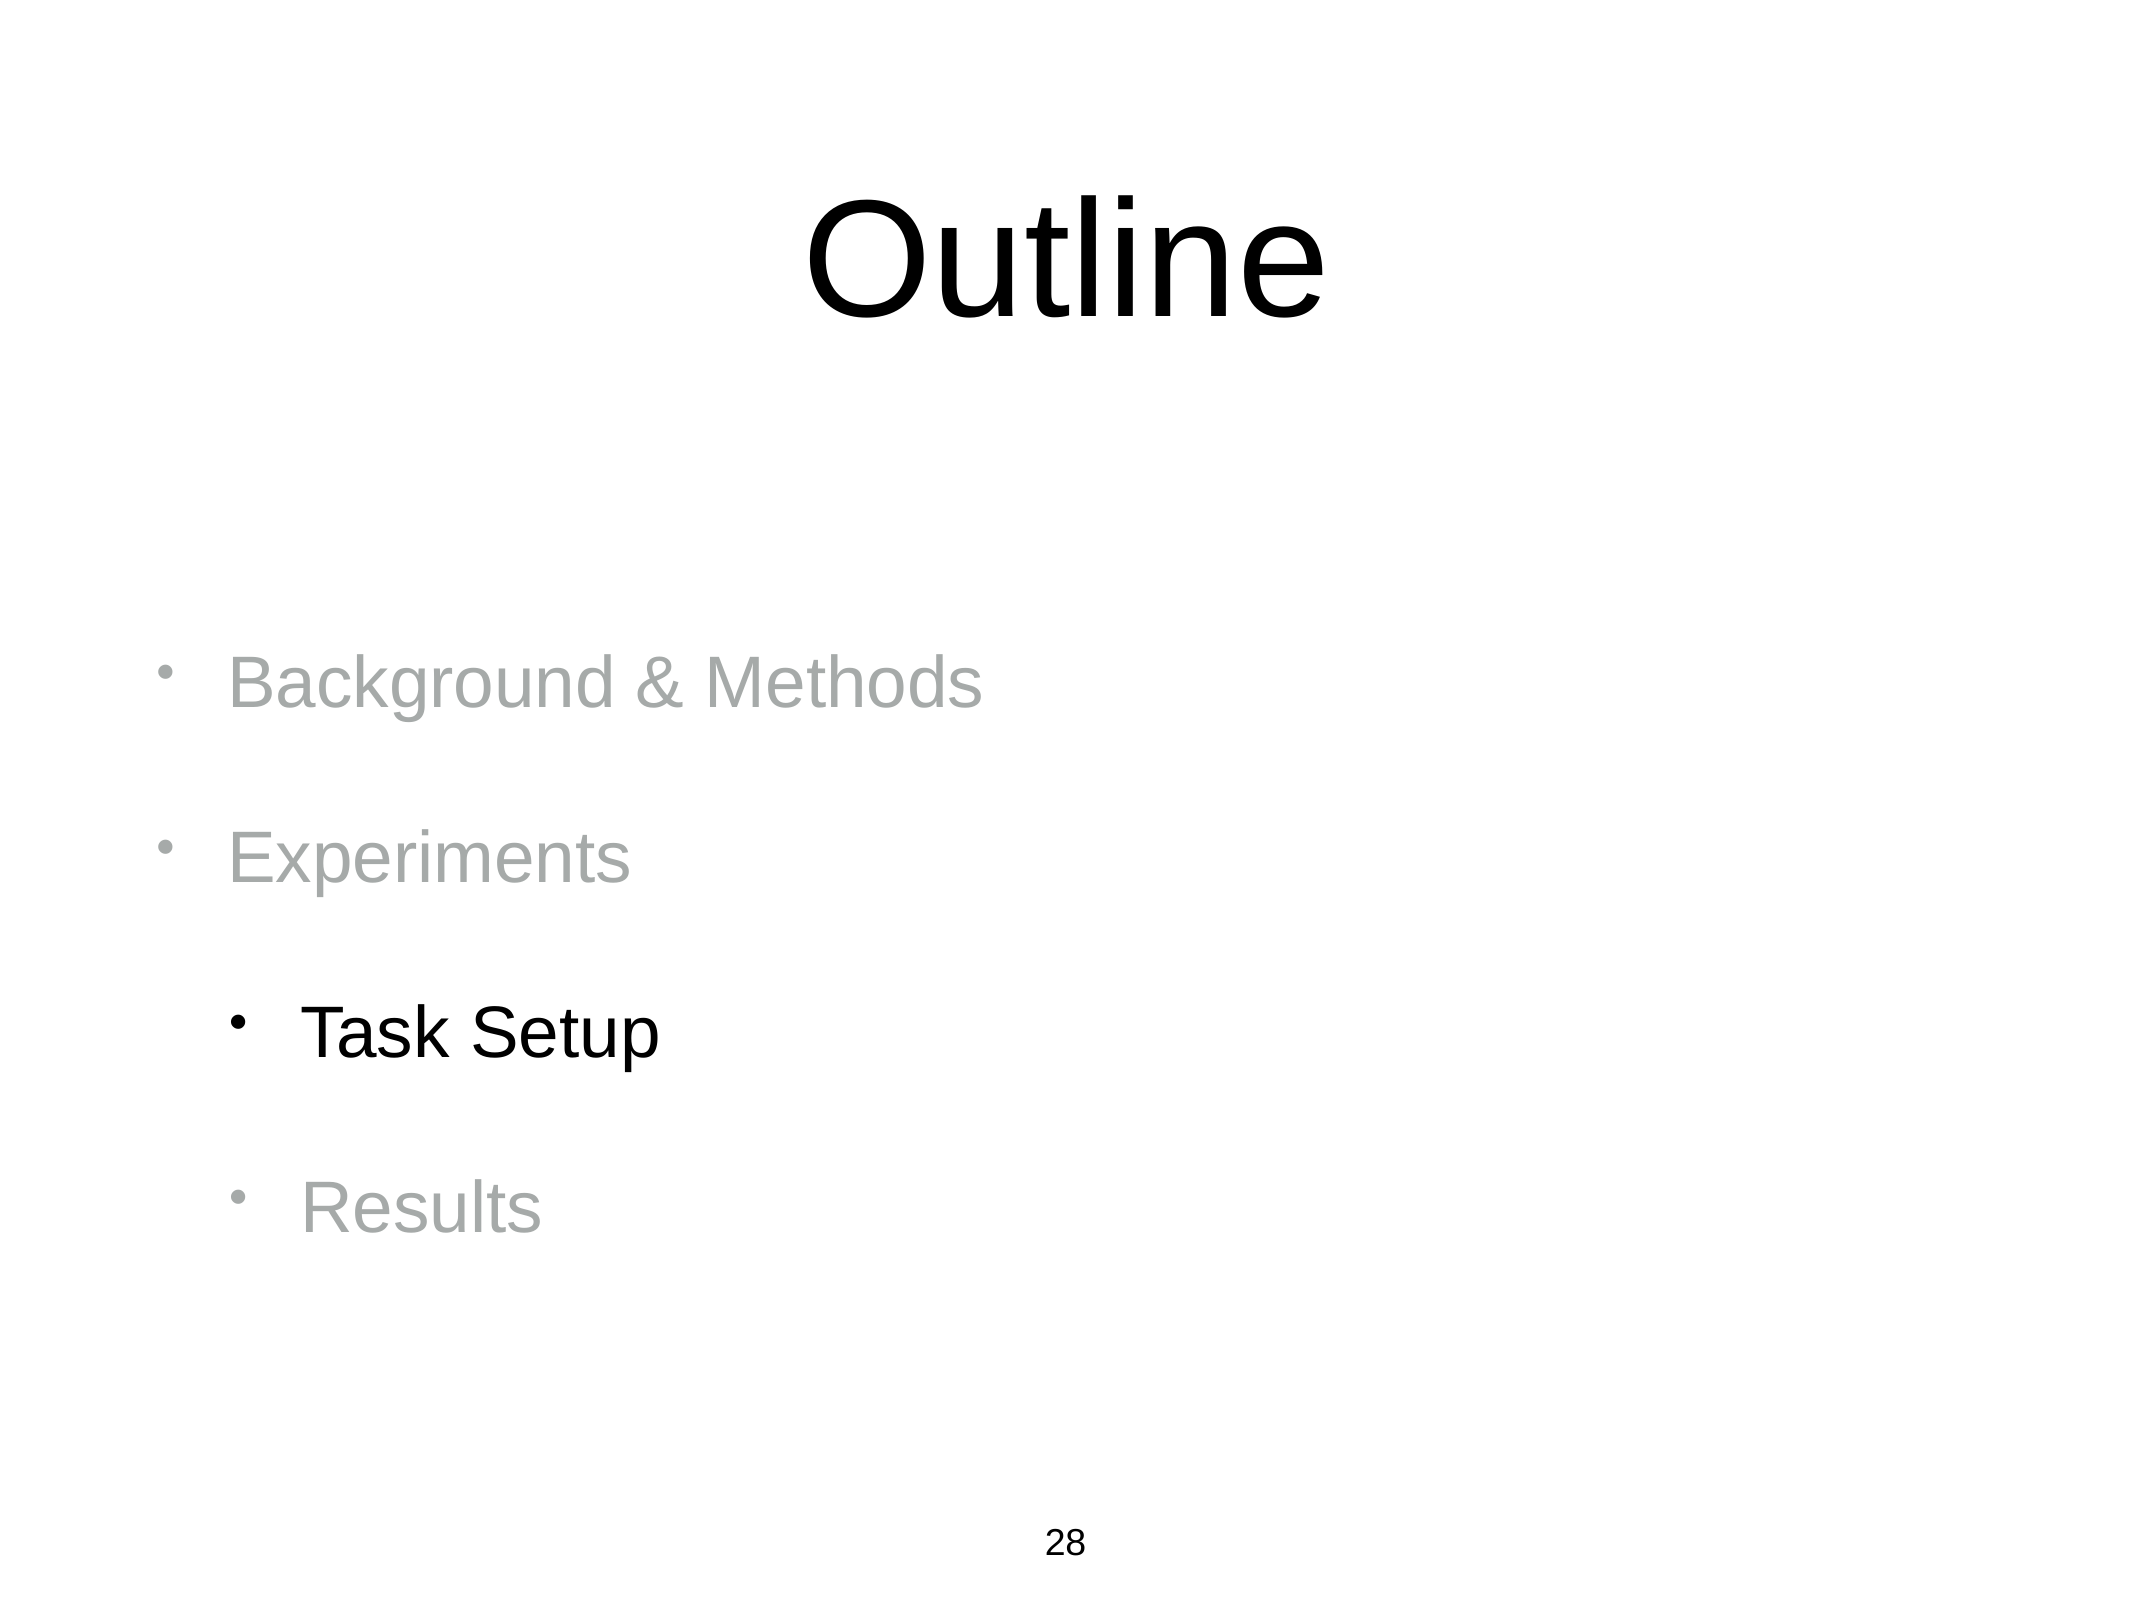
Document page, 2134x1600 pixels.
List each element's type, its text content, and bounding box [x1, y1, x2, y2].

slide_number 28 [1041, 1517, 1090, 1564]
list Background & Methods Experiments Task Setup Results [155, 424, 1978, 1457]
title Outline [155, 72, 1978, 424]
